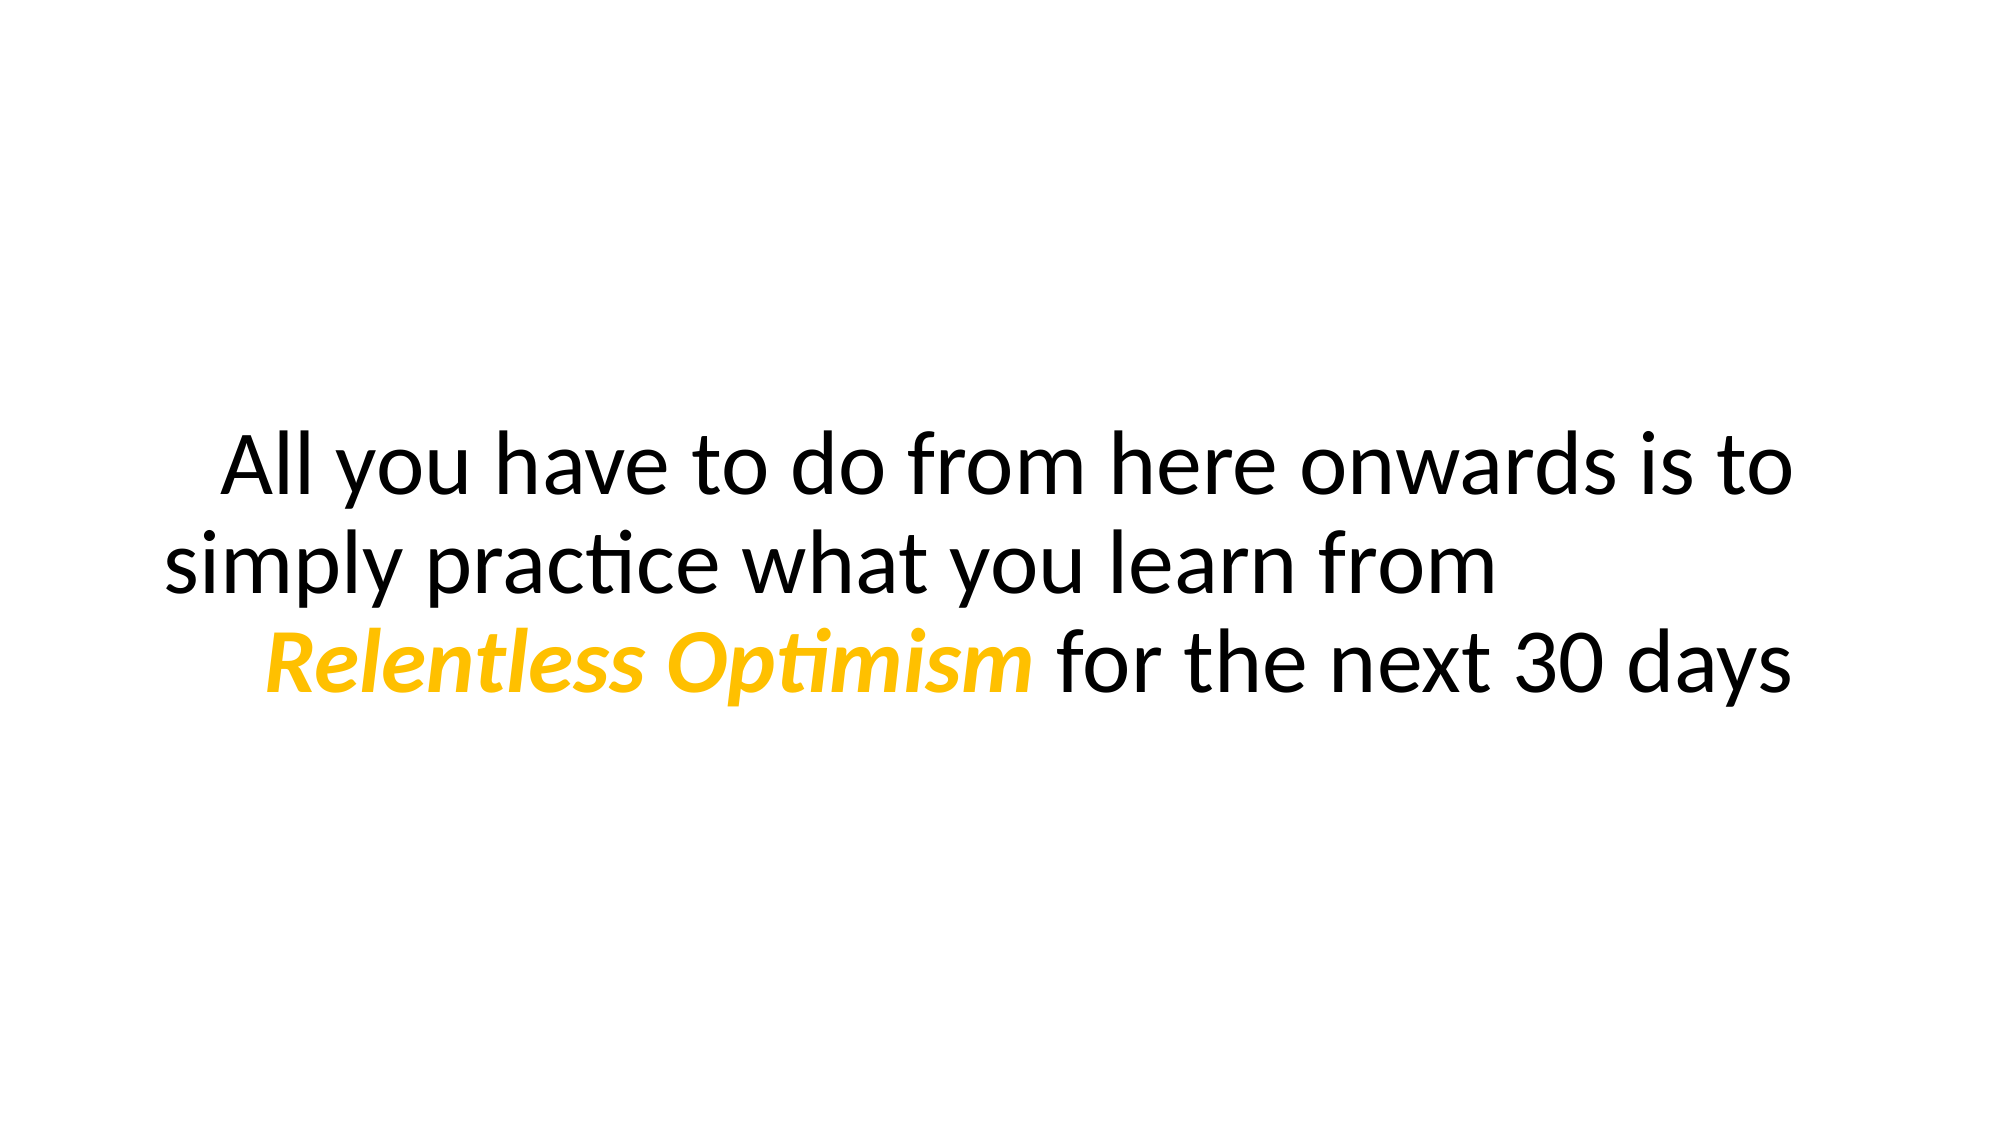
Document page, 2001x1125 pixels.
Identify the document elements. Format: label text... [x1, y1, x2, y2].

list All you have to do from here onwards is to simply practice what you learn from Relentless Optimism for the next 30 days [146, 408, 1872, 969]
